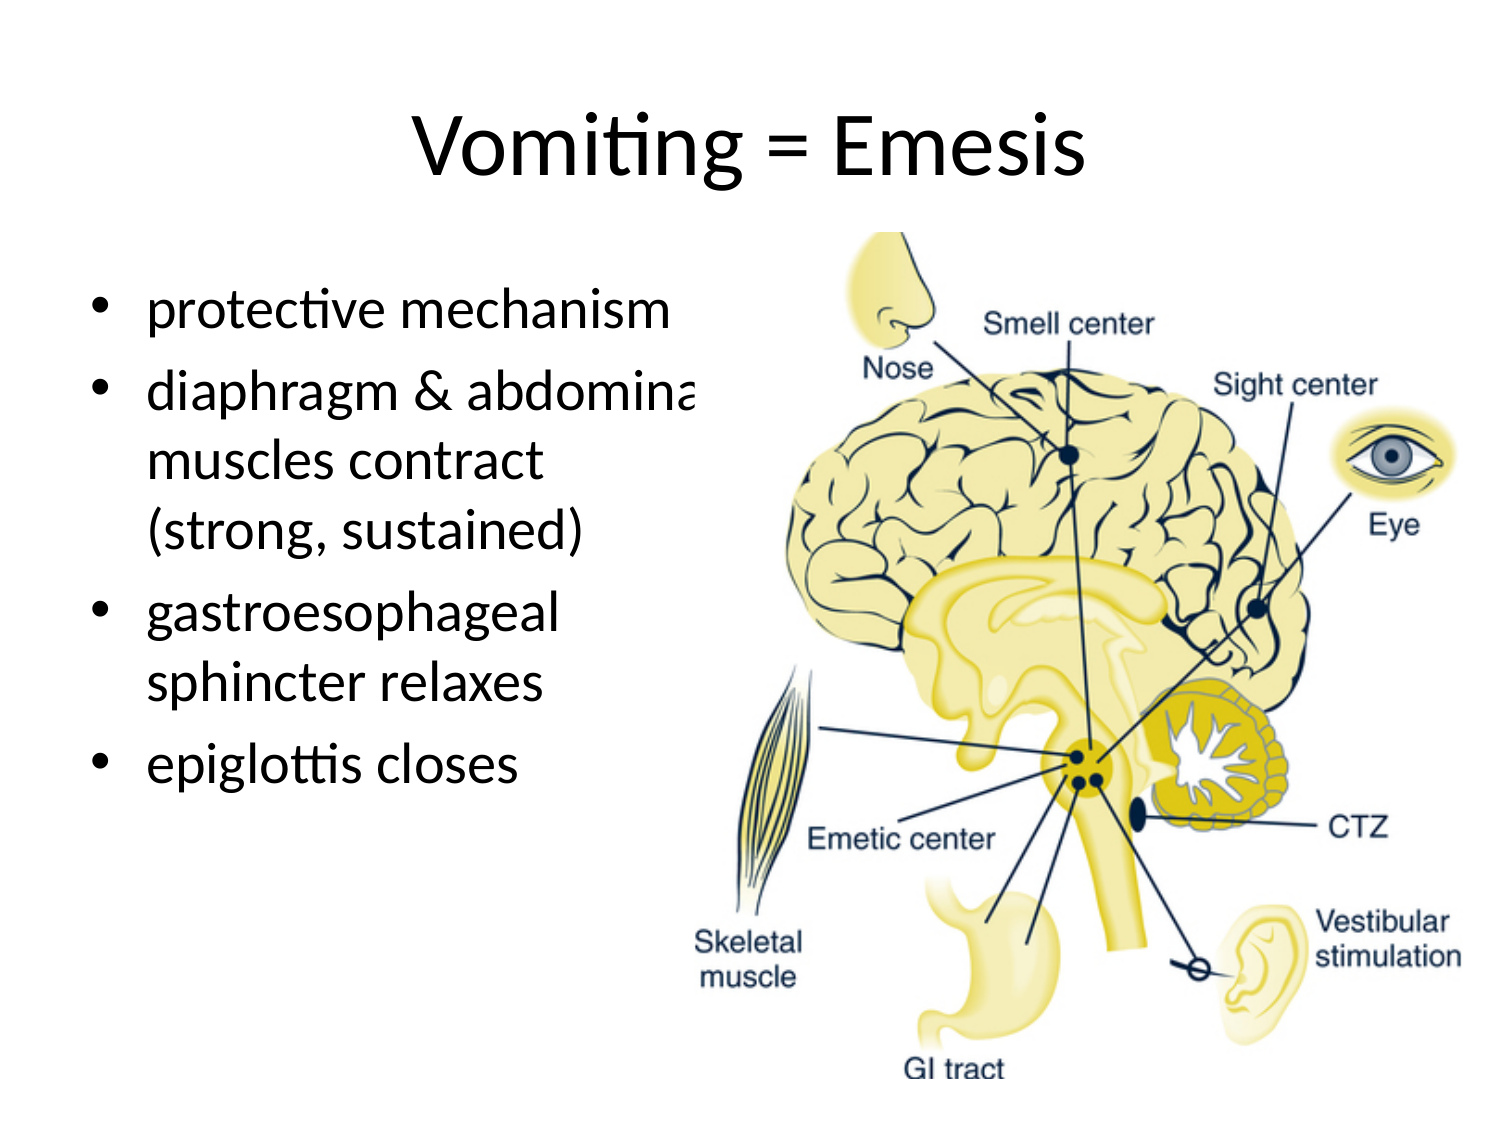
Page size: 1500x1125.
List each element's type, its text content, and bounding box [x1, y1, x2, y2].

title Vomiting = Emesis [75, 45, 1425, 233]
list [694, 232, 1464, 1079]
list protective mechanism diaphragm & abdominal muscles contract (strong, sustained) gastroesophageal sphincter relaxes epiglottis closes [75, 262, 689, 1005]
